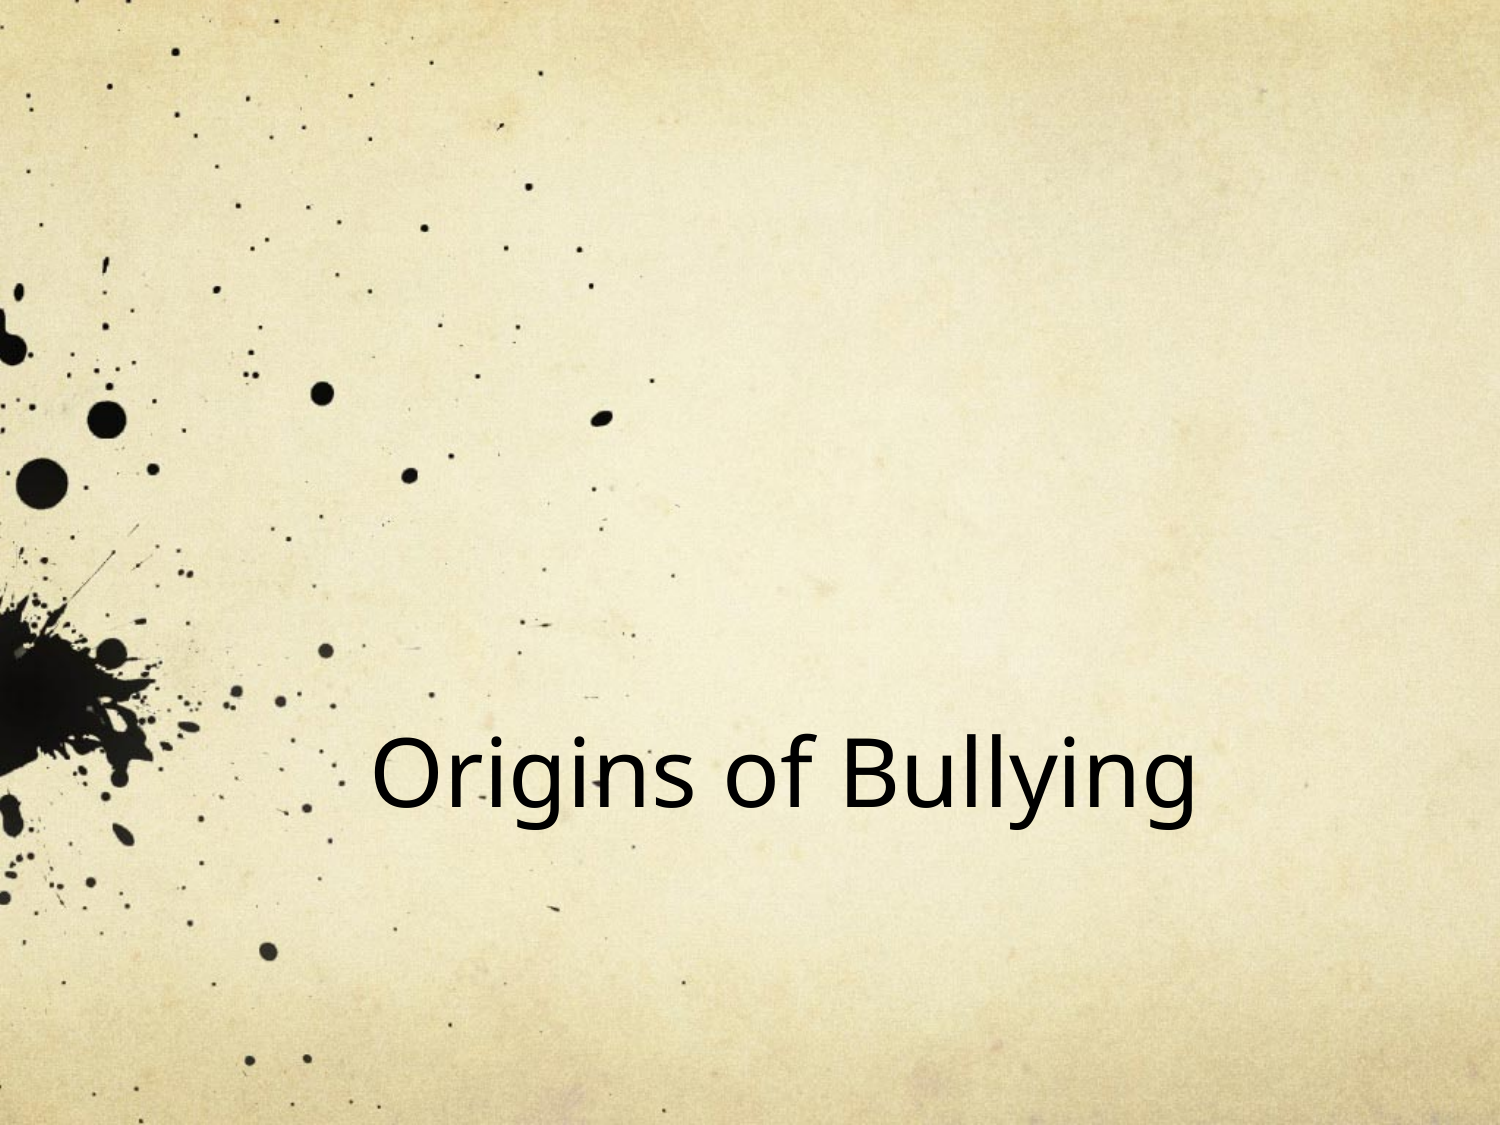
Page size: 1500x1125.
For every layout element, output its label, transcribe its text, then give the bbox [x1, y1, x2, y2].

picture [0, 0, 1500, 1125]
title Origins of Bullying [362, 512, 1425, 827]
